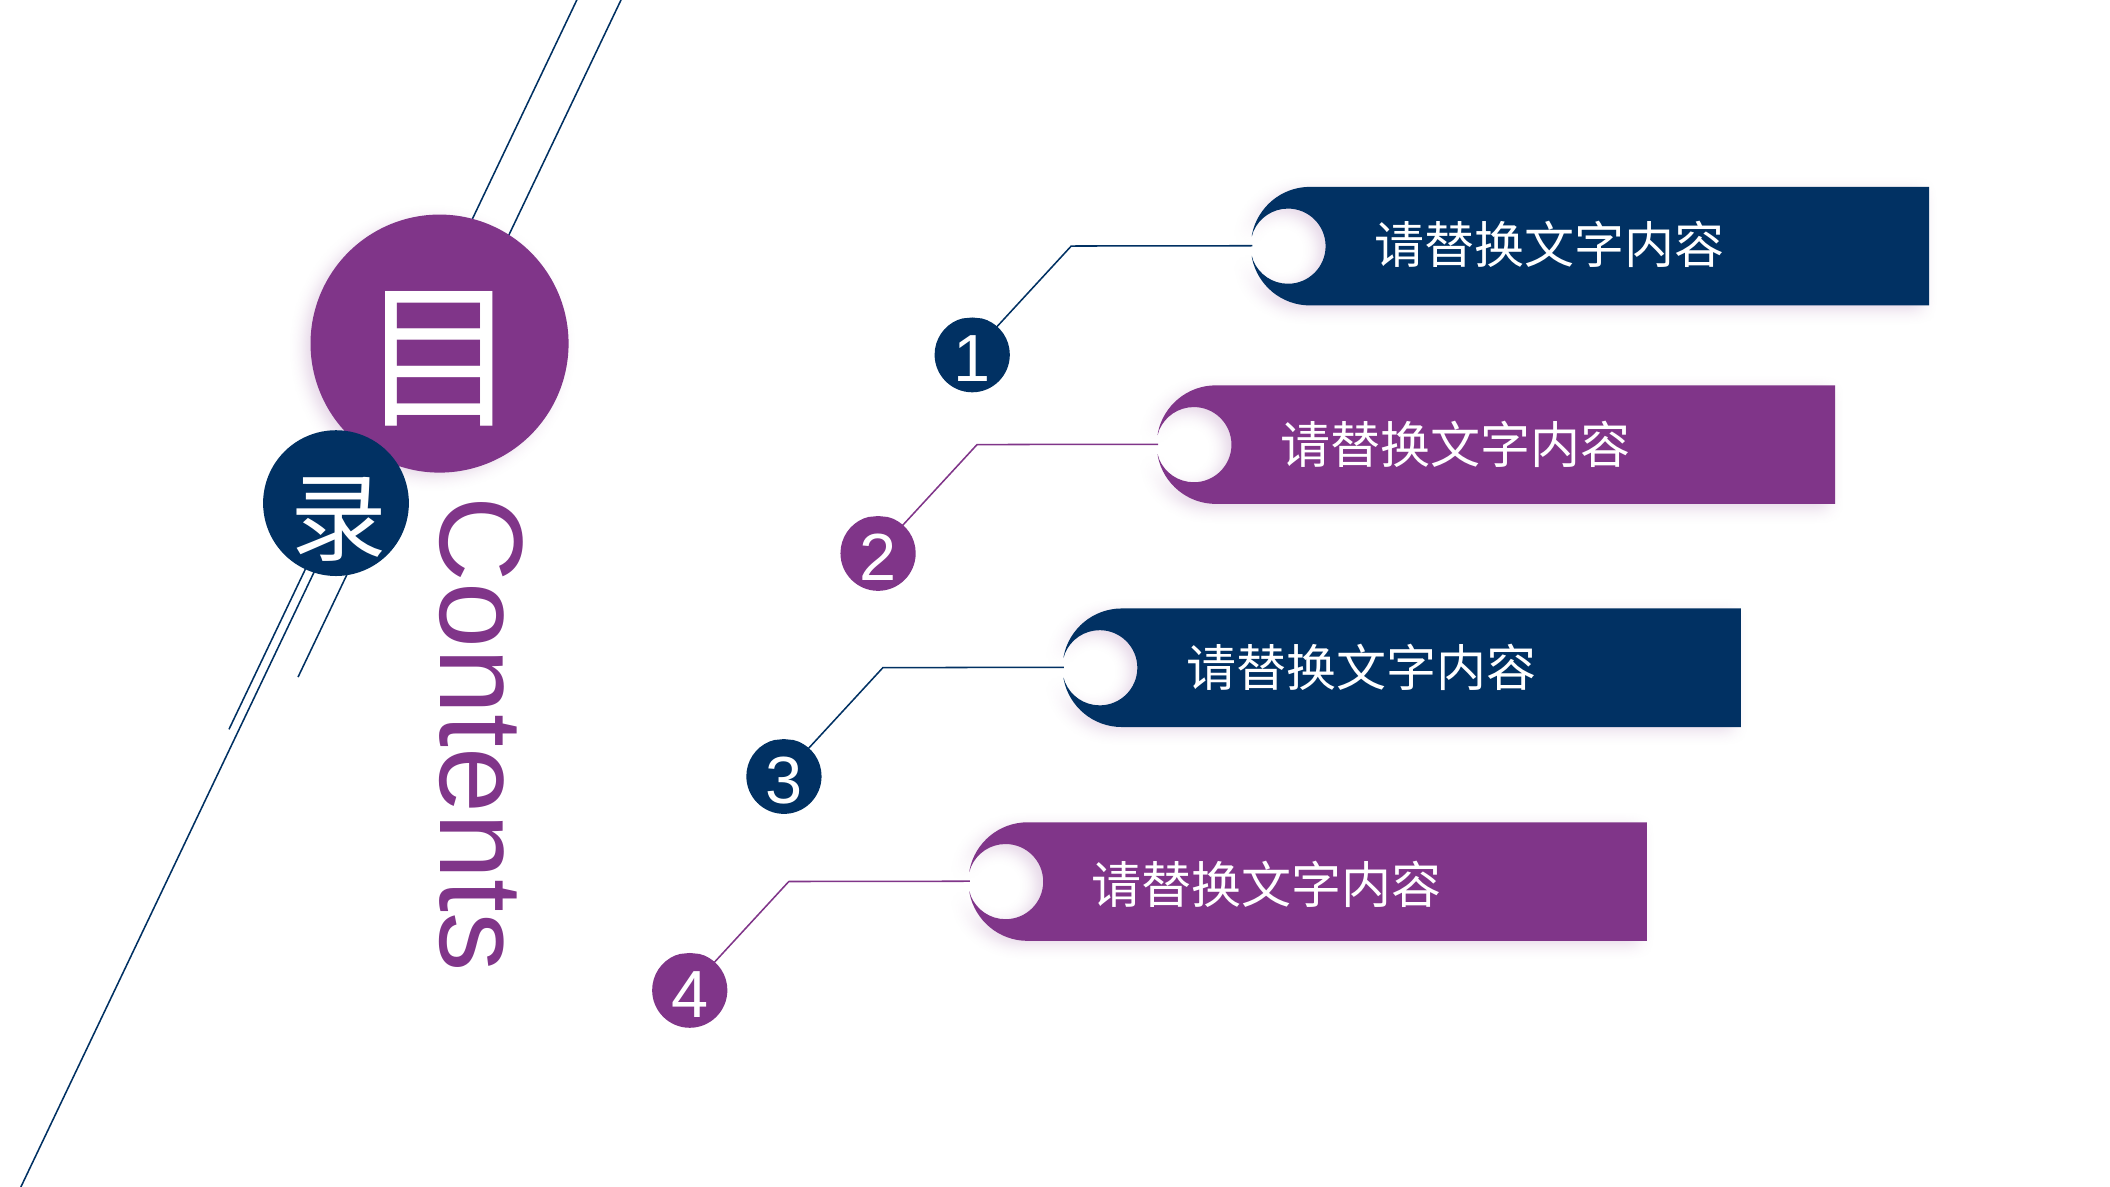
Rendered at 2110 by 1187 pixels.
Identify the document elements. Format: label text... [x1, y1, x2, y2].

text_box Contents [392, 730, 567, 997]
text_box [652, 822, 1647, 1028]
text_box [840, 385, 1836, 591]
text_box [228, 0, 659, 730]
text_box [0, 571, 315, 1187]
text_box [746, 608, 1741, 814]
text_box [934, 186, 1930, 393]
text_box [263, 430, 409, 582]
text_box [310, 214, 569, 473]
